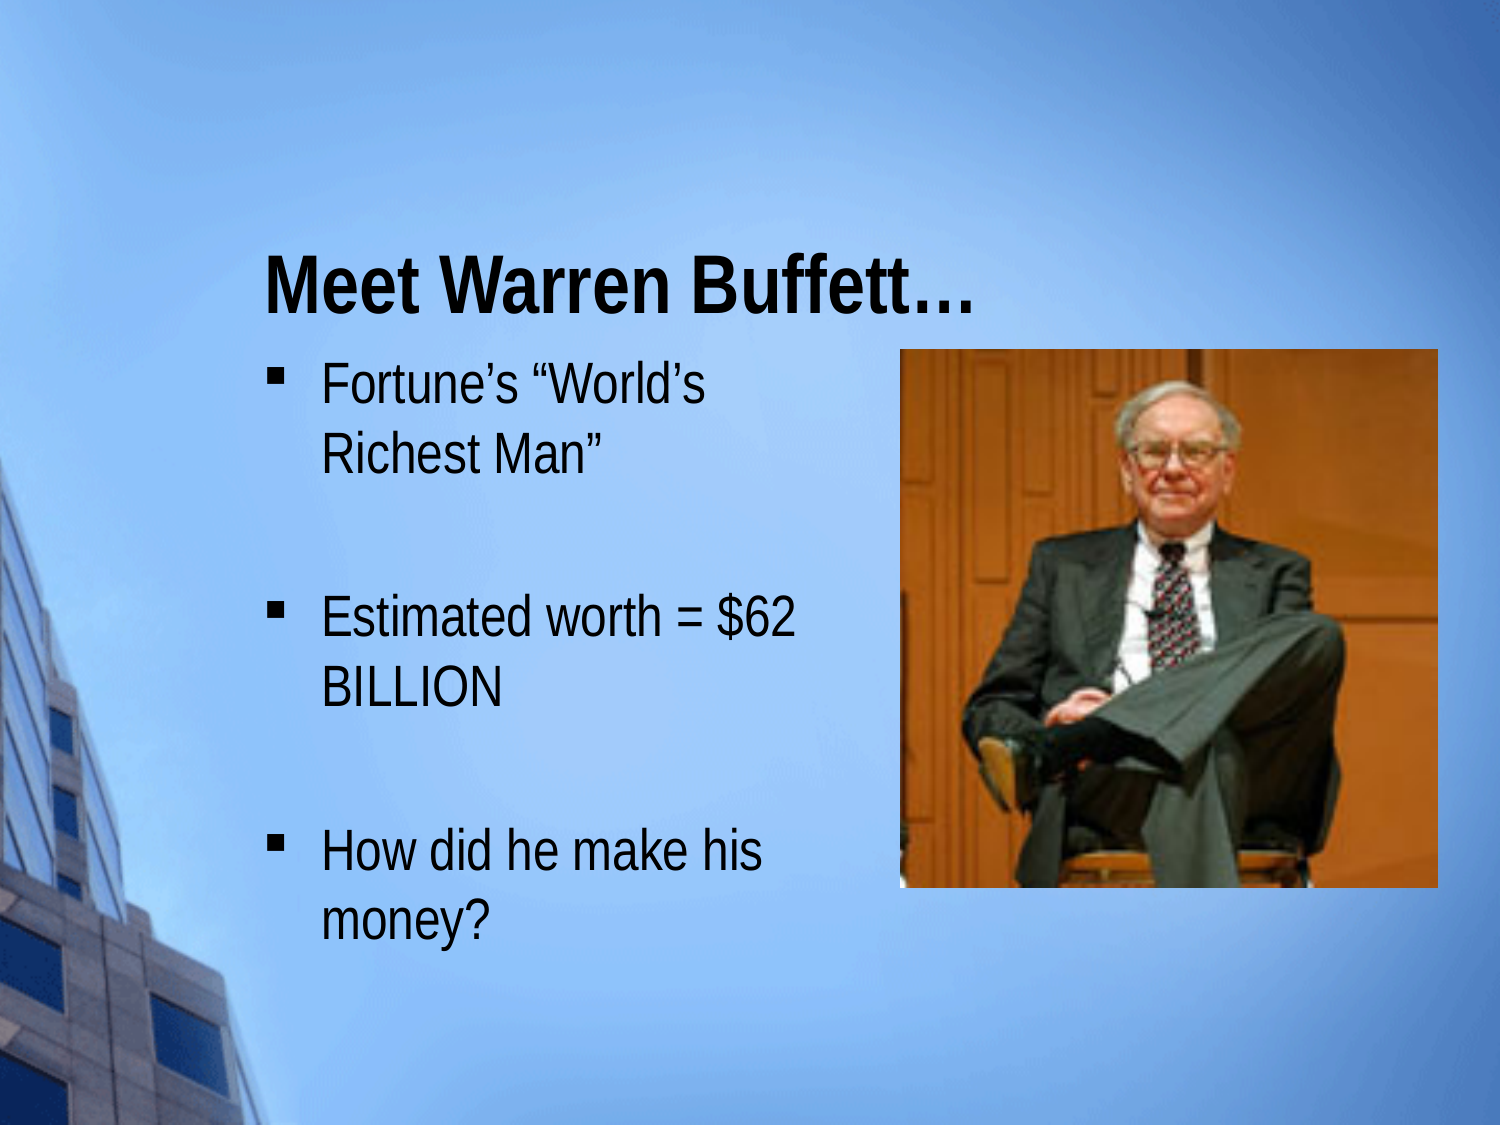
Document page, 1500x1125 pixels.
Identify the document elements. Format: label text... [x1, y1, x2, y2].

picture [0, 0, 1500, 1125]
list Fortune’s “World’s Richest Man” Estimated worth = $62 BILLION How did he make his money? [249, 337, 819, 913]
title Meet Warren Buffett… [249, 112, 1413, 338]
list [899, 349, 1438, 888]
